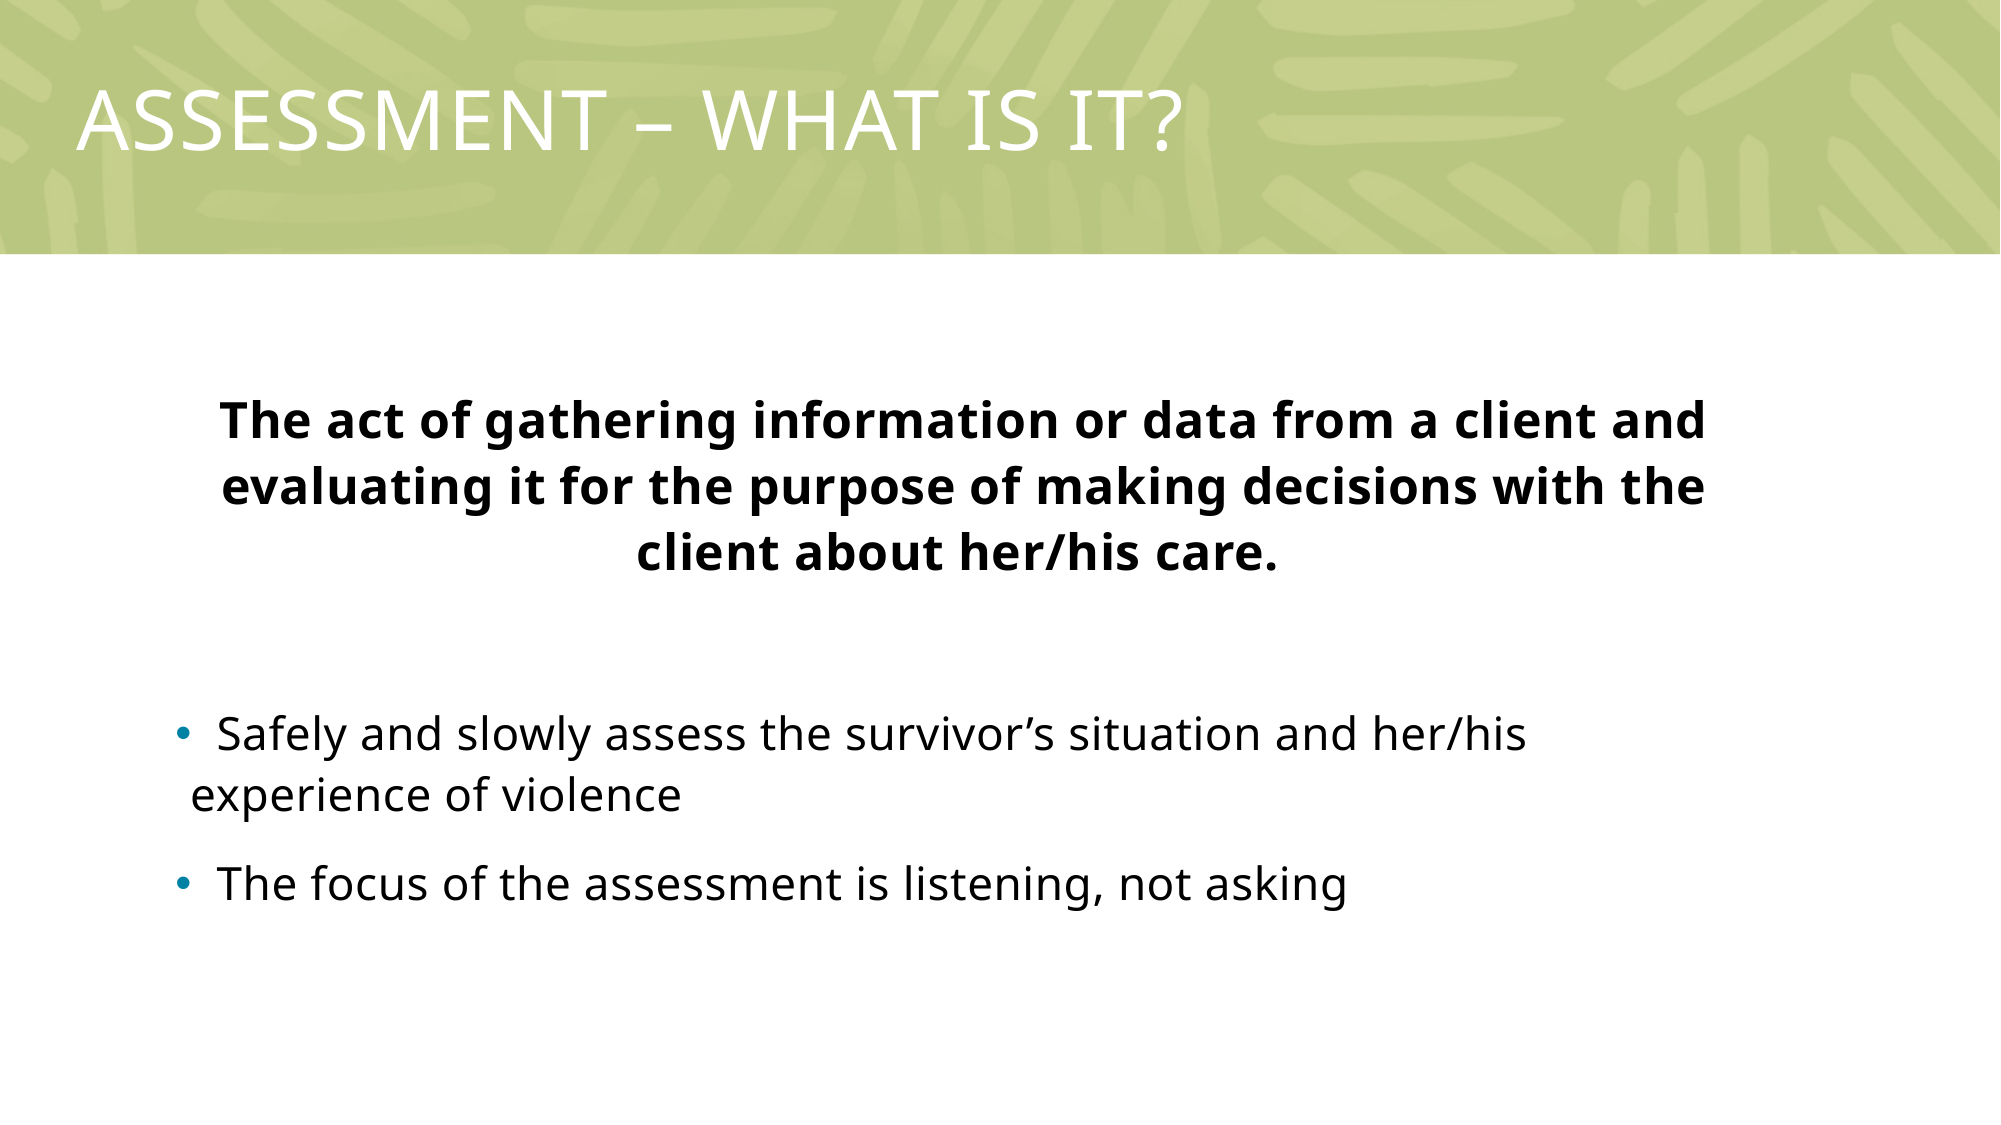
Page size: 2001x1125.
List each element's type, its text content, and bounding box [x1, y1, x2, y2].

picture [0, 0, 2000, 1125]
list The act of gathering information or data from a client and evaluating it for the purpose of making decisions with the client about her/his care. Safely and slowly assess the survivor’s situation and her/his experience of violence The focus of the assessment is listening, not asking [167, 374, 1763, 1036]
title Assessment – What is it? [61, 33, 1938, 220]
